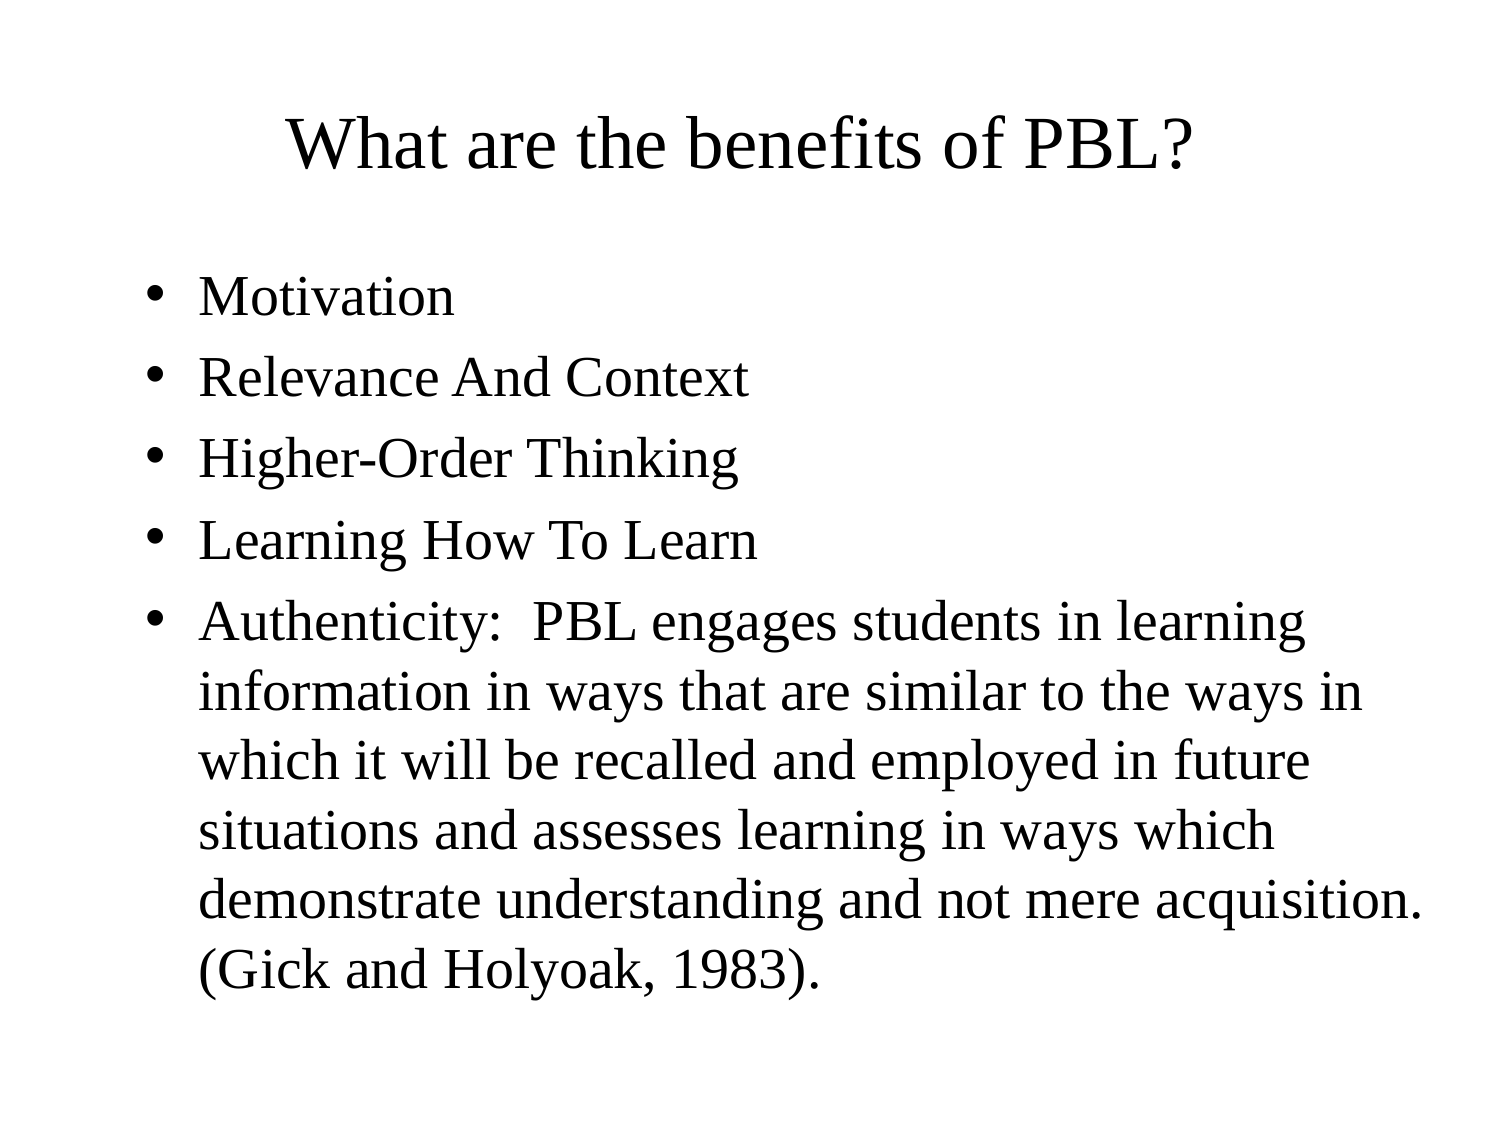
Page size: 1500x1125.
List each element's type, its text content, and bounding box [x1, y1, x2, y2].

list Motivation Relevance And Context Higher-Order Thinking Learning How To Learn Authenticity: PBL engages students in learning information in ways that are similar to the ways in which it will be recalled and employed in future situations and assesses learning in ways which demonstrate understanding and not mere acquisition. (Gick and Holyoak, 1983). [130, 249, 1500, 1013]
title What are the benefits of PBL? [75, 45, 1425, 233]
